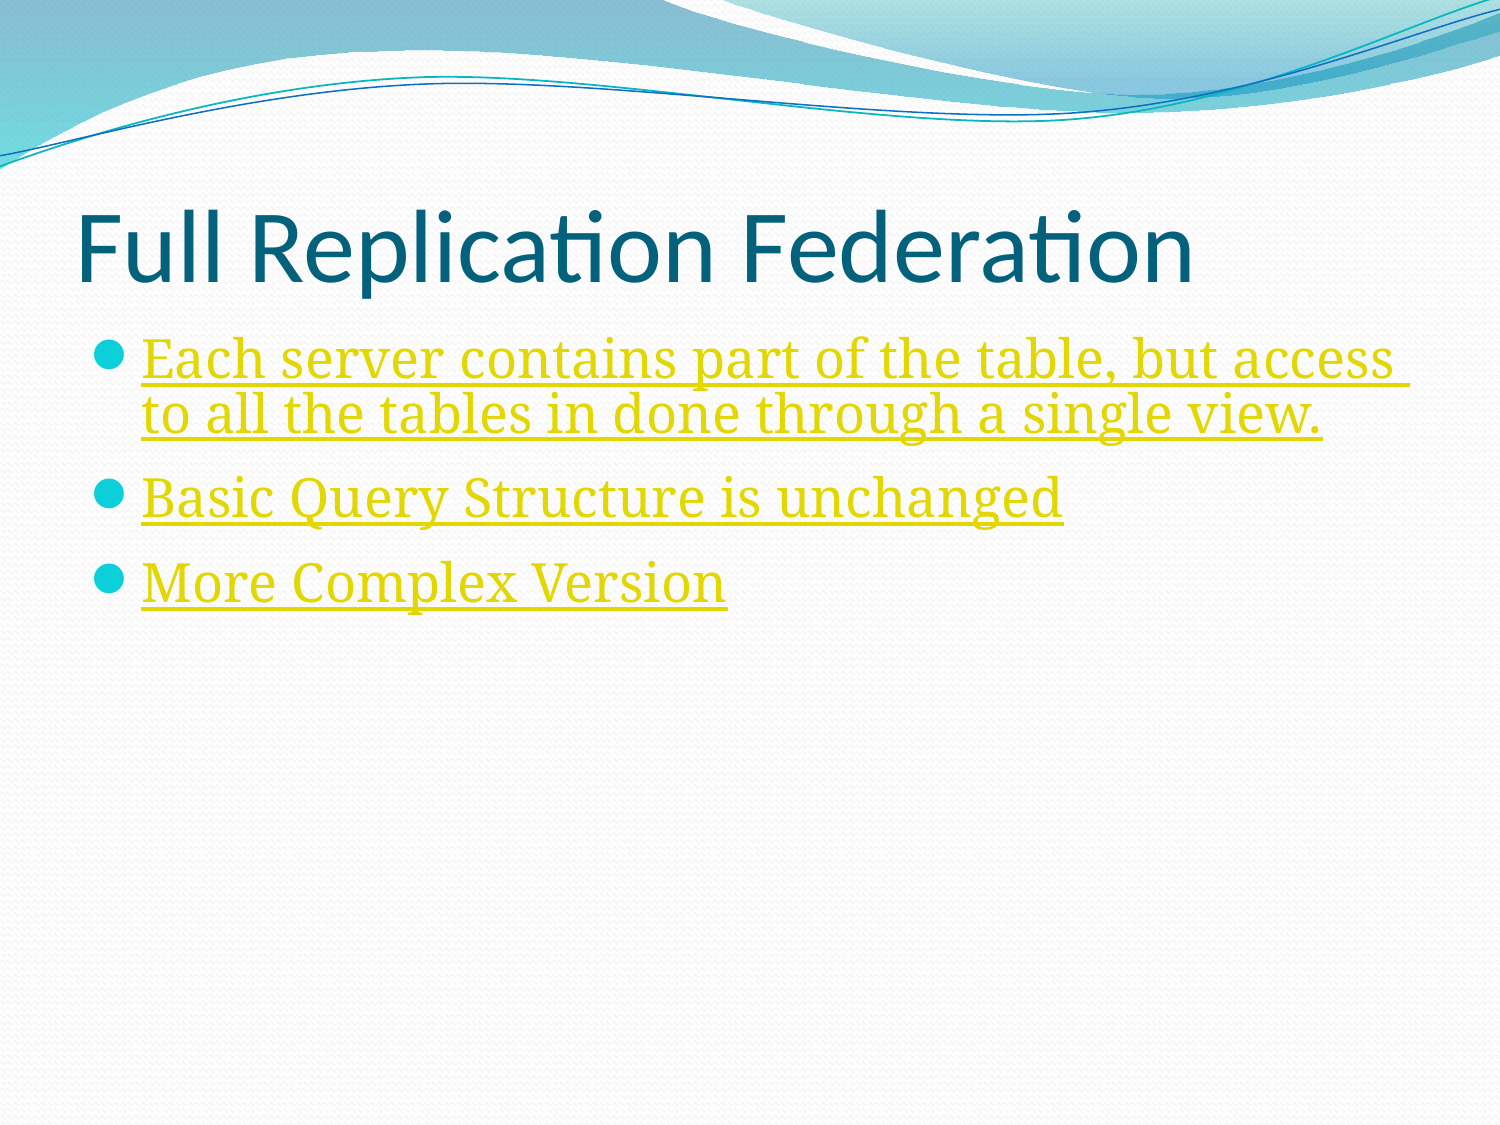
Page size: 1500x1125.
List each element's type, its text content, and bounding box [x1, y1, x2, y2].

list Each server contains part of the table, but access to all the tables in done through a single view. Basic Query Structure is unchanged More Complex Version [75, 317, 1425, 1038]
title Full Replication Federation [75, 115, 1425, 303]
